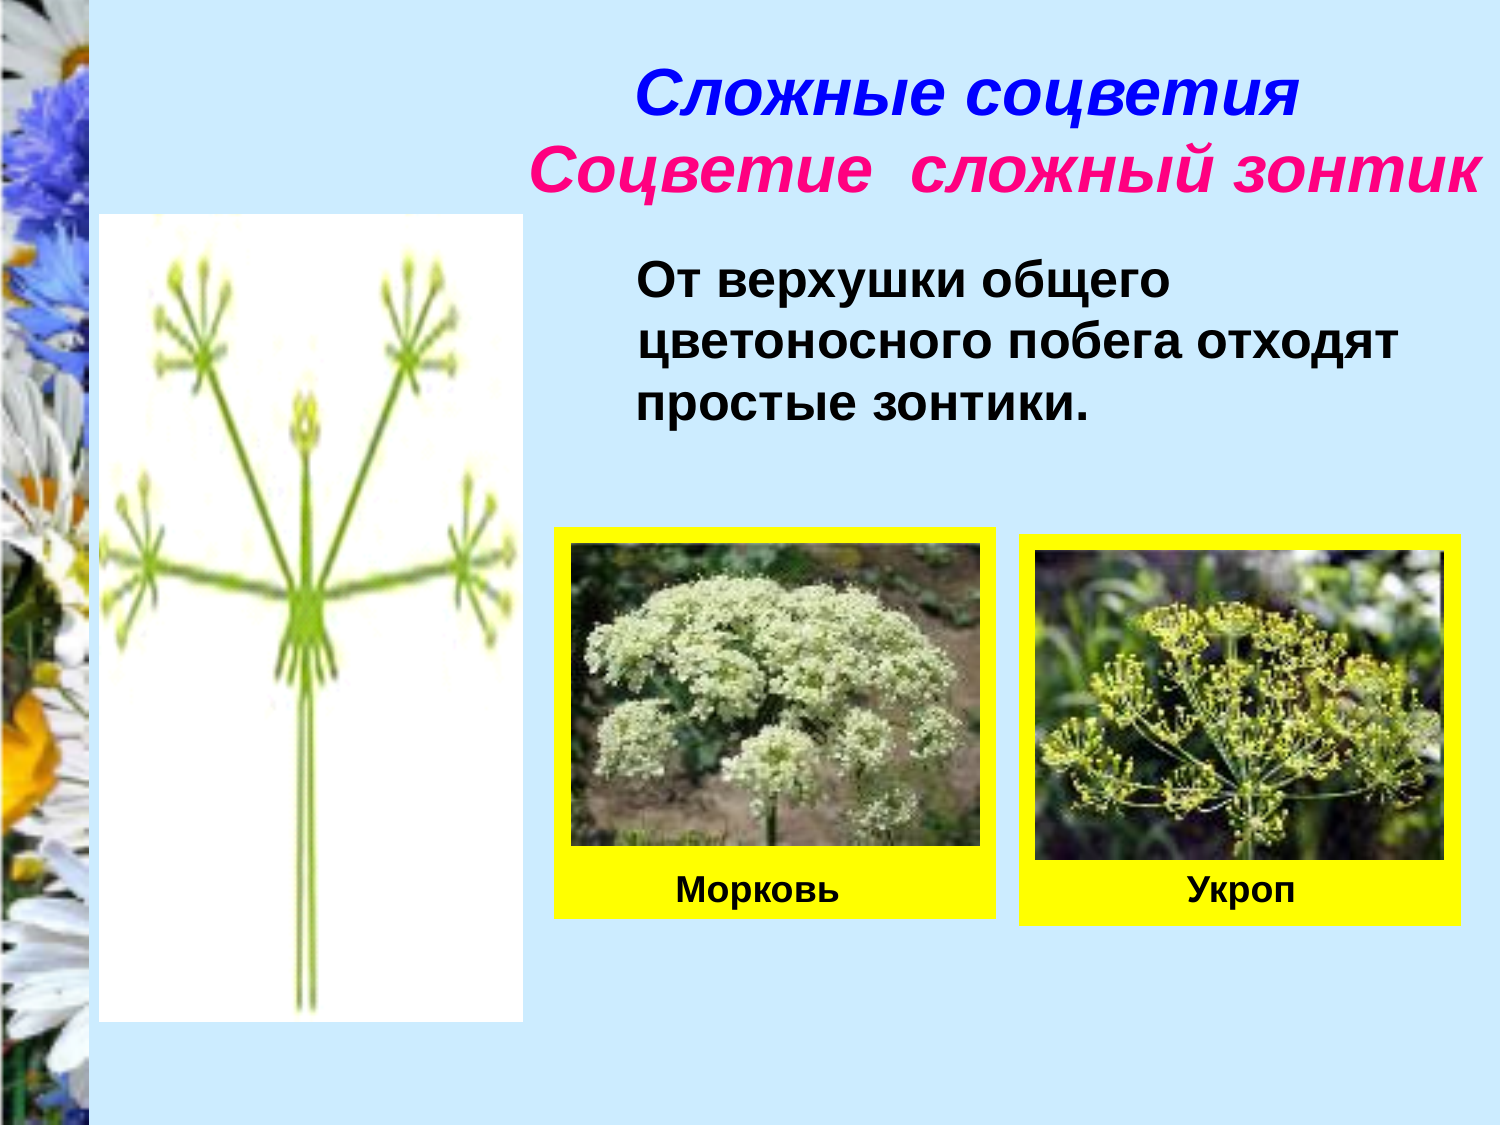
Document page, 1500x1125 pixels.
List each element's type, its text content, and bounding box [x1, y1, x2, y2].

text_box Укроп [1186, 868, 1297, 911]
text_box Соцветие сложный зонтик [528, 125, 1482, 206]
text_box Сложные соцветия [634, 48, 1302, 125]
text_box цветоносного побега отходят [637, 306, 1416, 370]
picture [571, 543, 980, 846]
picture [0, 0, 89, 1125]
text_box Морковь [675, 865, 841, 911]
text_box [557, 529, 994, 916]
picture [1035, 550, 1444, 860]
picture [99, 213, 523, 1022]
text_box От верхушки общего [636, 245, 1187, 308]
text_box простые зонтики. [635, 368, 1090, 431]
text_box [1021, 536, 1458, 923]
